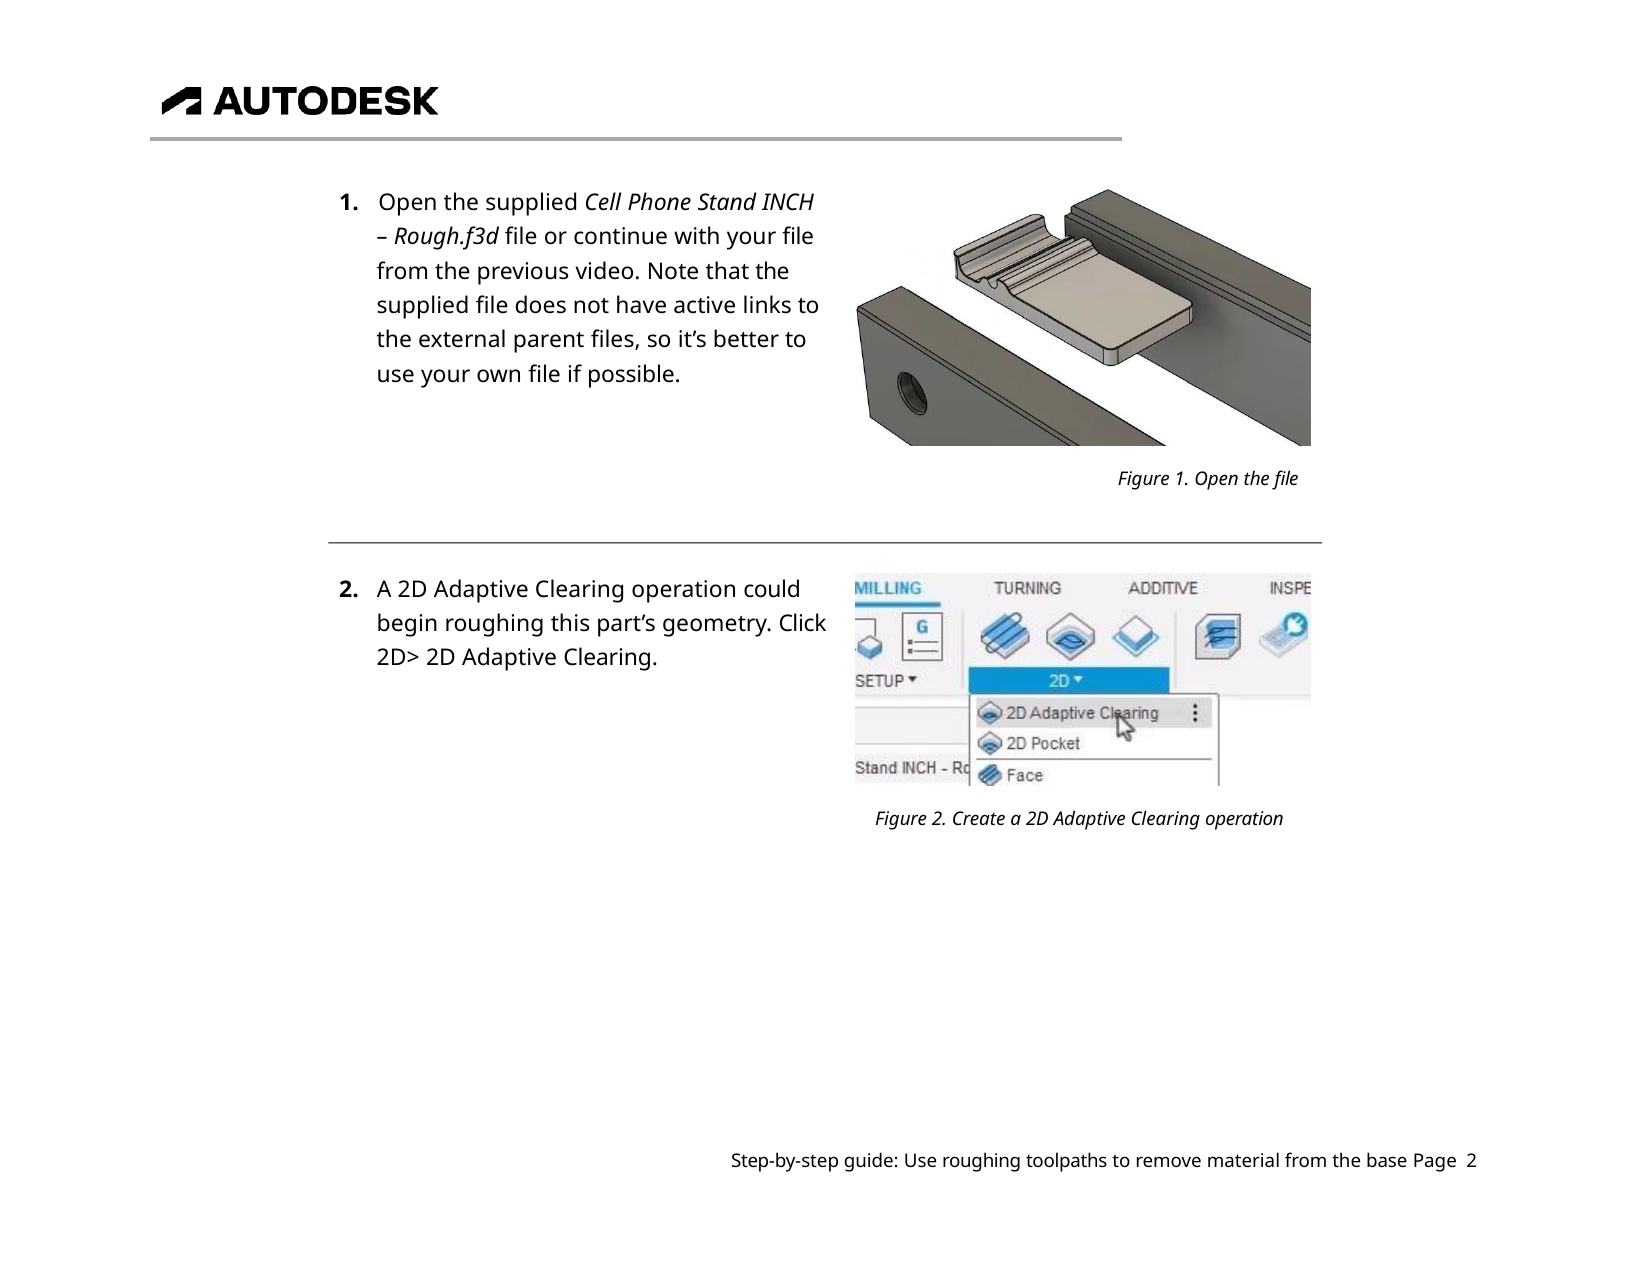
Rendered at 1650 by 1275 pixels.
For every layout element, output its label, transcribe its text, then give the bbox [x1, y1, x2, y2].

picture [854, 186, 1311, 447]
text_box Figure 1. Open the file [1115, 464, 1313, 489]
text_box 1. Open the supplied Cell Phone Stand INCH – Rough.f3d file or continue with your file from the previous video. Note that the supplied file does not have active links to the external parent files, so it’s better to use your own file if possible. [337, 178, 832, 387]
picture [854, 573, 1311, 787]
text_box Figure 2. Create a 2D Adaptive Clearing operation [873, 804, 1313, 829]
text_box 2. A 2D Adaptive Clearing operation could begin roughing this part’s geometry. Click 2D> 2D Adaptive Clearing. [337, 565, 831, 671]
picture [161, 86, 439, 115]
slide_number Step-by-step guide: Use roughing toolpaths to remove material from the base Page 10 [729, 1145, 1509, 1275]
